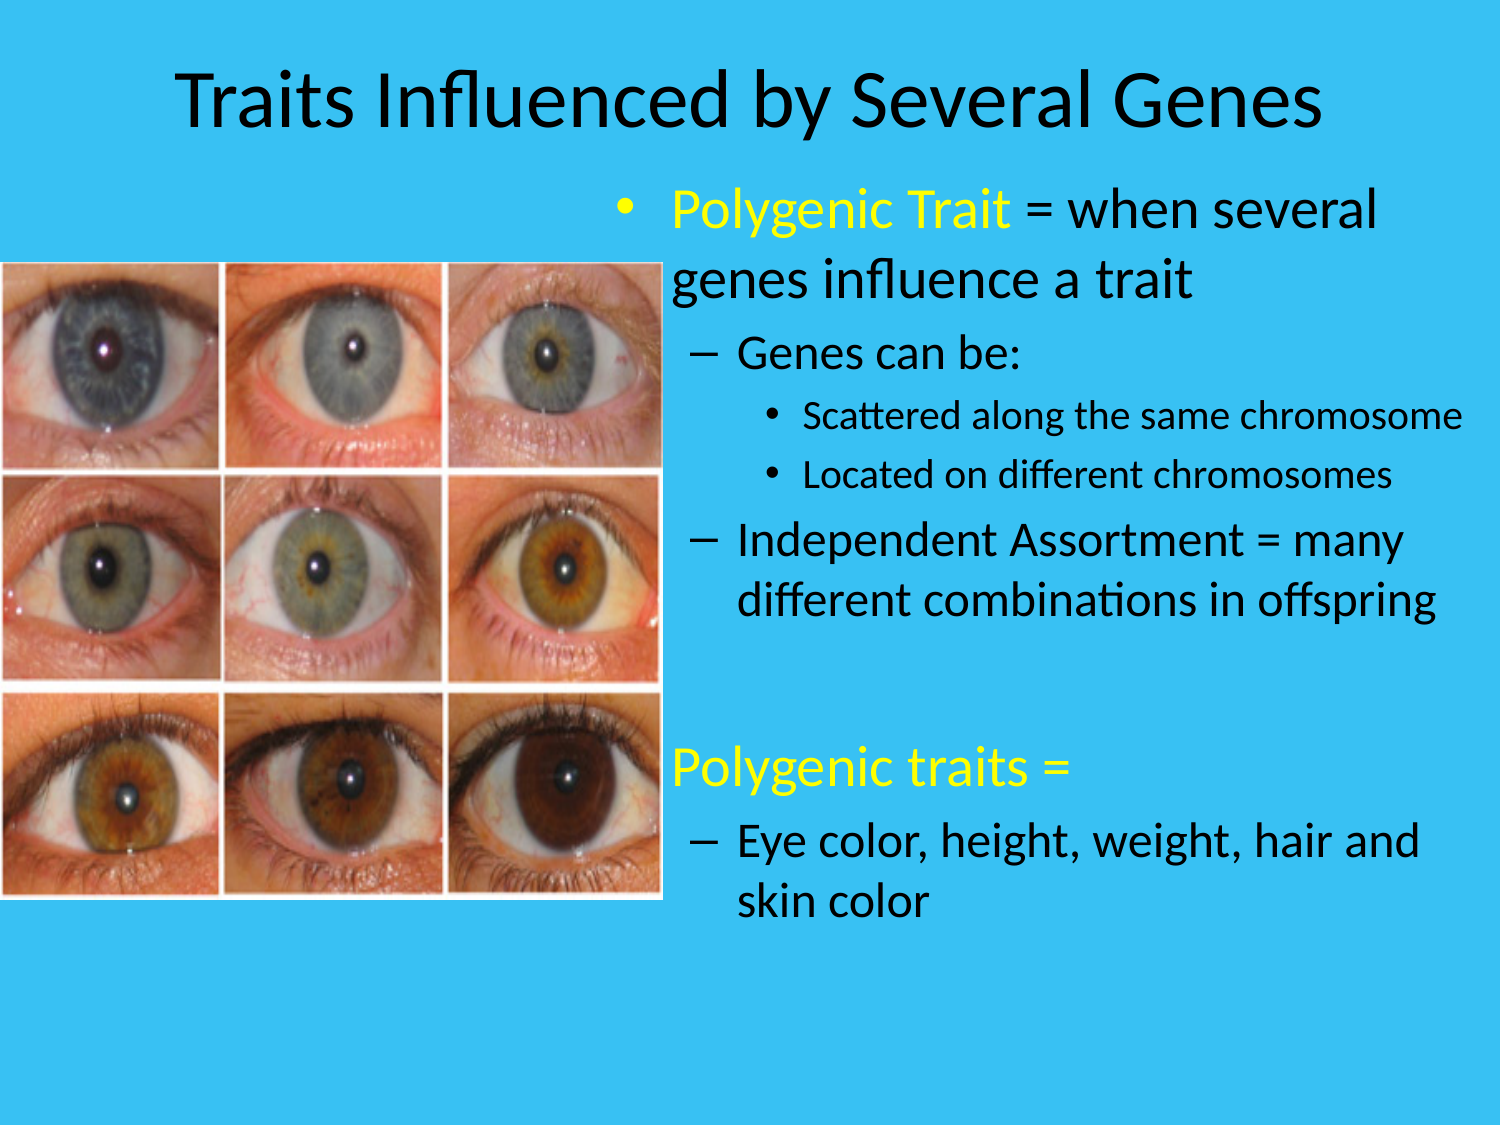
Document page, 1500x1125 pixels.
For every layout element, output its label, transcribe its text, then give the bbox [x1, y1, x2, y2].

title Traits Influenced by Several Genes [75, 0, 1425, 188]
picture [0, 262, 663, 901]
list Polygenic Trait = when several genes influence a trait Genes can be: Scattered along the same chromosome Located on different chromosomes Independent Assortment = many different combinations in offspring Polygenic traits = Eye color, height, weight, hair and skin color [600, 162, 1500, 1125]
